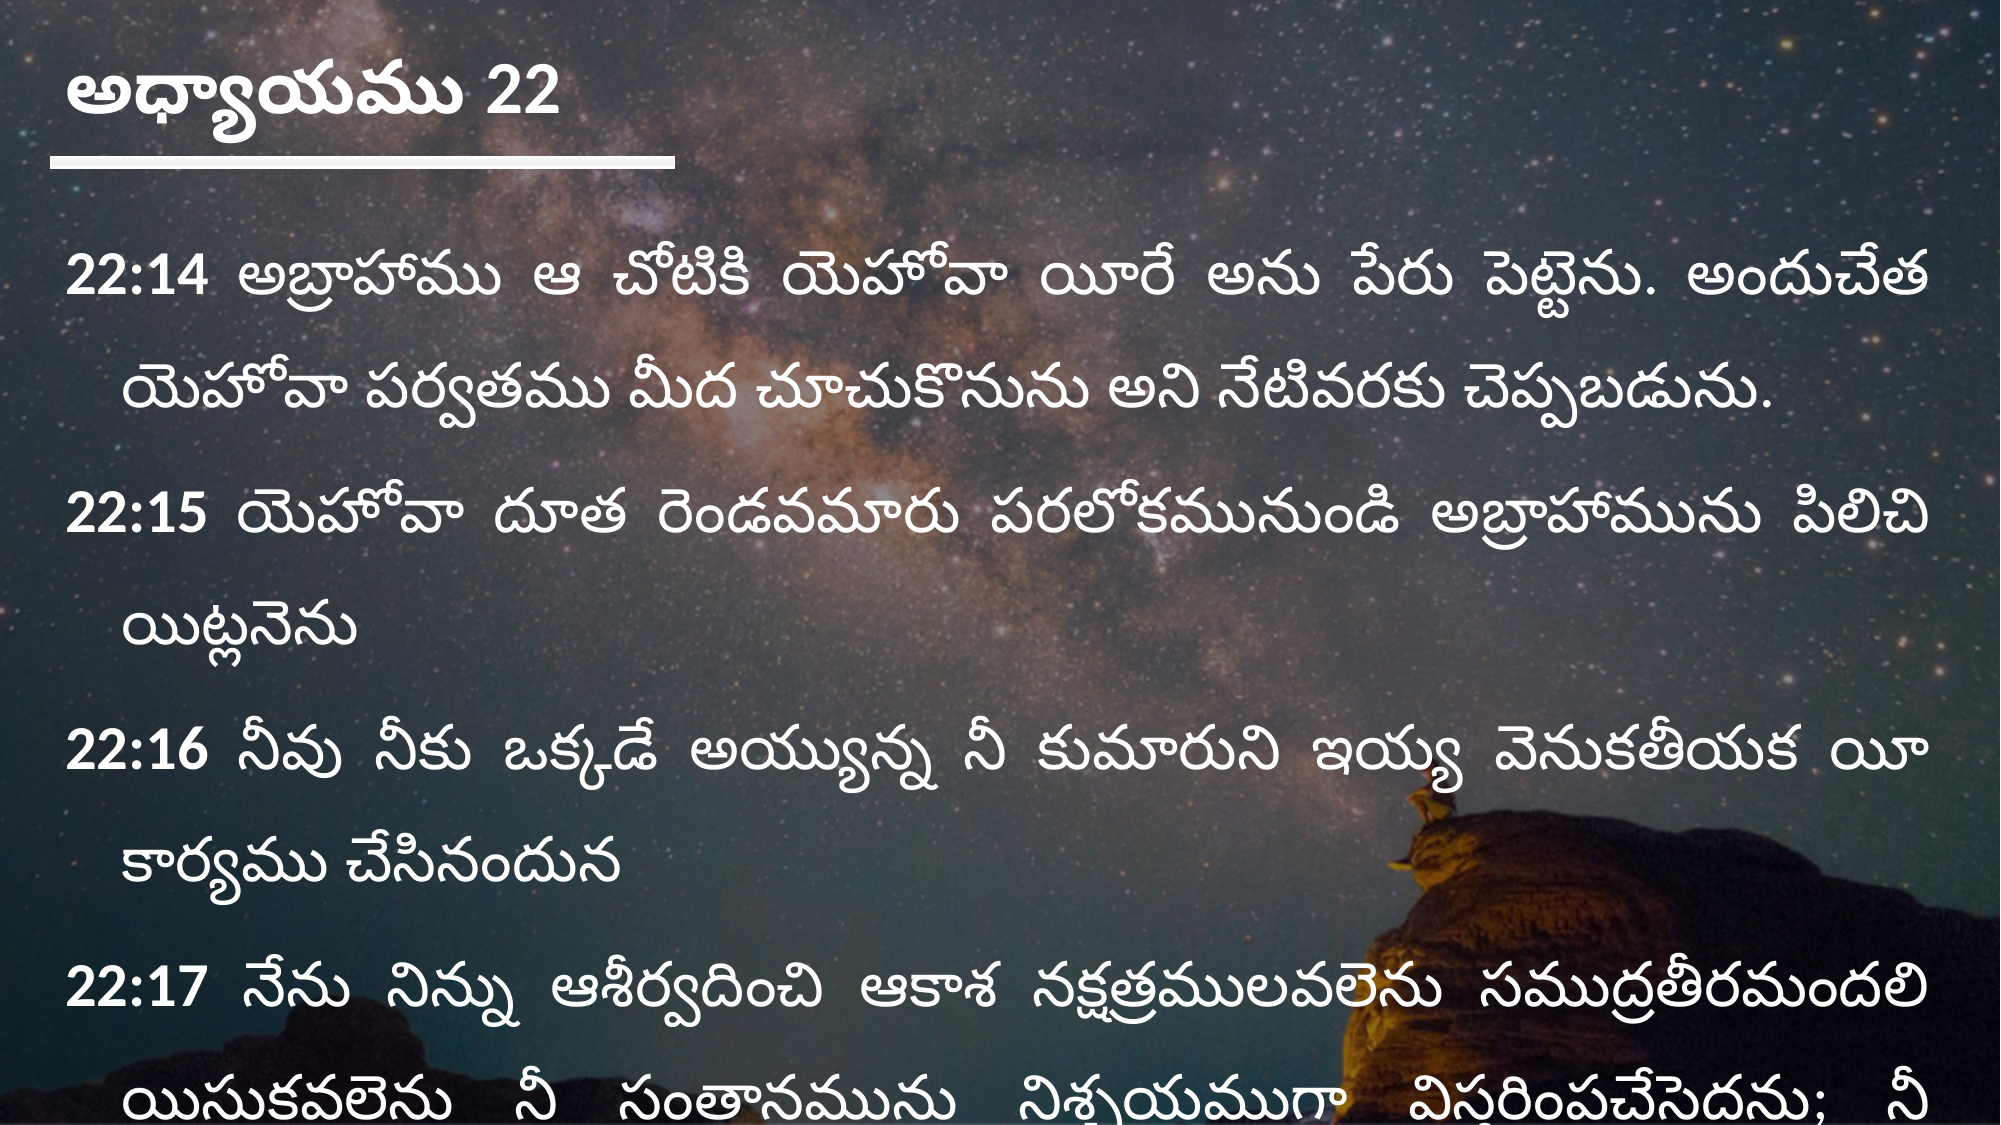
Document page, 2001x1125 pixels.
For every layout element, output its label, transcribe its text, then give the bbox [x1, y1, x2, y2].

picture [0, 0, 2000, 1125]
list 22:14 అబ్రాహాము ఆ చోటికి యెహోవా యీరే అను పేరు పెట్టెను. అందుచేత యెహోవా పర్వతము మీద చూచుకొనును అని నేటివరకు చెప్పబడును. 22:15 యెహోవా దూత రెండవమారు పరలోకమునుండి అబ్రాహామును పిలిచి యిట్లనెను 22:16 నీవు నీకు ఒక్కడే అయ్యున్న నీ కుమారుని ఇయ్య వెనుకతీయక యీ కార్యము చేసినందున 22:17 నేను నిన్ను ఆశీర్వదించి ఆకాశ నక్షత్రములవలెను సముద్రతీరమందలి యిసుకవలెను నీ సంతానమును నిశ్చయముగా విస్తరింపచేసెదను; నీ సంతతివారు తమ శత్రువుల గవిని స్వాధీనపరచుకొందురు. [50, 187, 1946, 1063]
title అధ్యాయము 22 [50, 0, 1925, 167]
